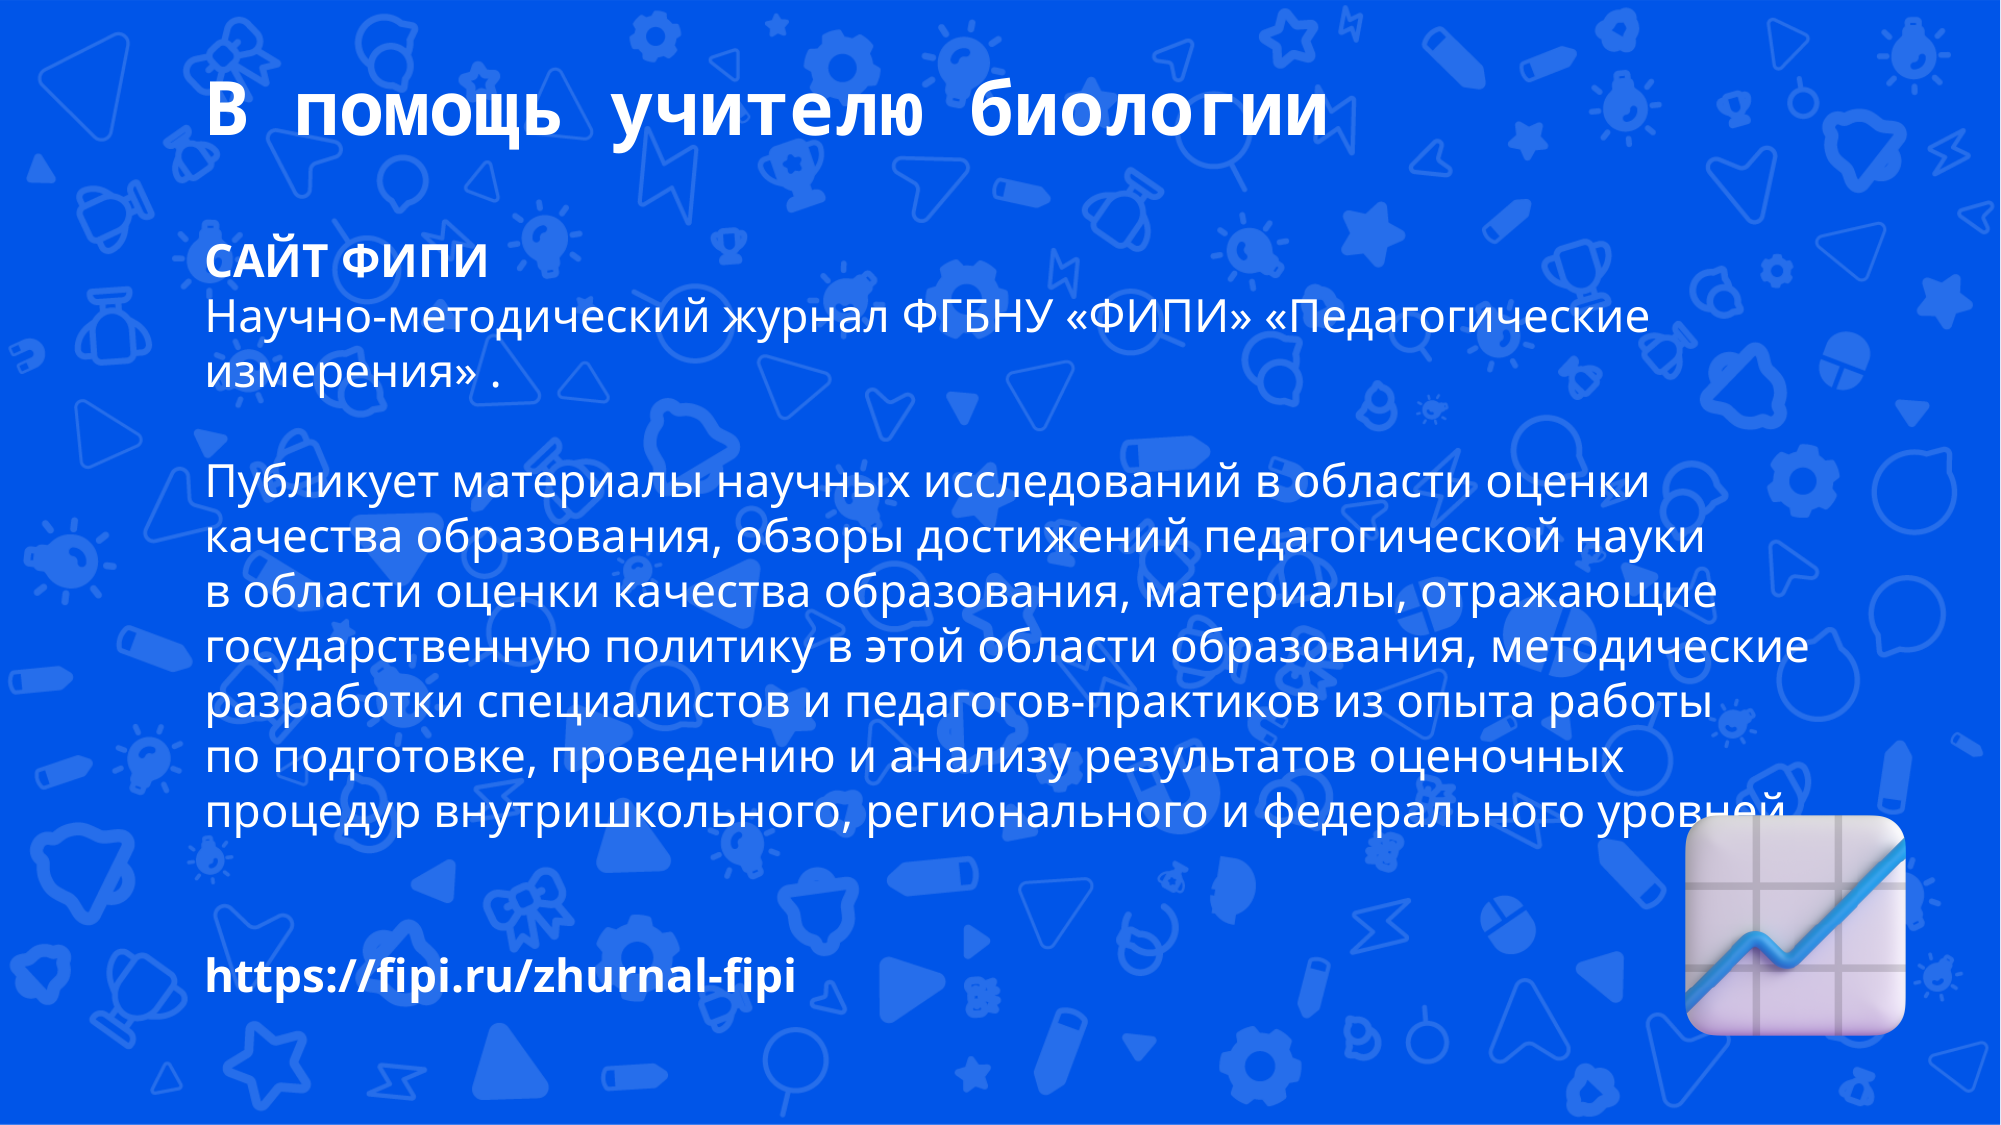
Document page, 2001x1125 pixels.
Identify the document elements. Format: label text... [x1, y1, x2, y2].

picture [0, 0, 2001, 1125]
text_box В помощь учителю биологии САЙТ ФИПИ Научно-методический журнал ФГБНУ «ФИПИ» «Педагогические измерения» . Публикует материалы научных исследований в области оценки качества образования, обзоры достижений педагогической науки в области оценки качества образования, материалы, отражающие государственную политику в этой области образования, методические разработки специалистов и педагогов-практиков из опыта работы по подготовке, проведению и анализу результатов оценочных процедур внутришкольного, регионального и федерального уровней. https://fipi.ru/zhurnal-fipi [189, 61, 1827, 1125]
